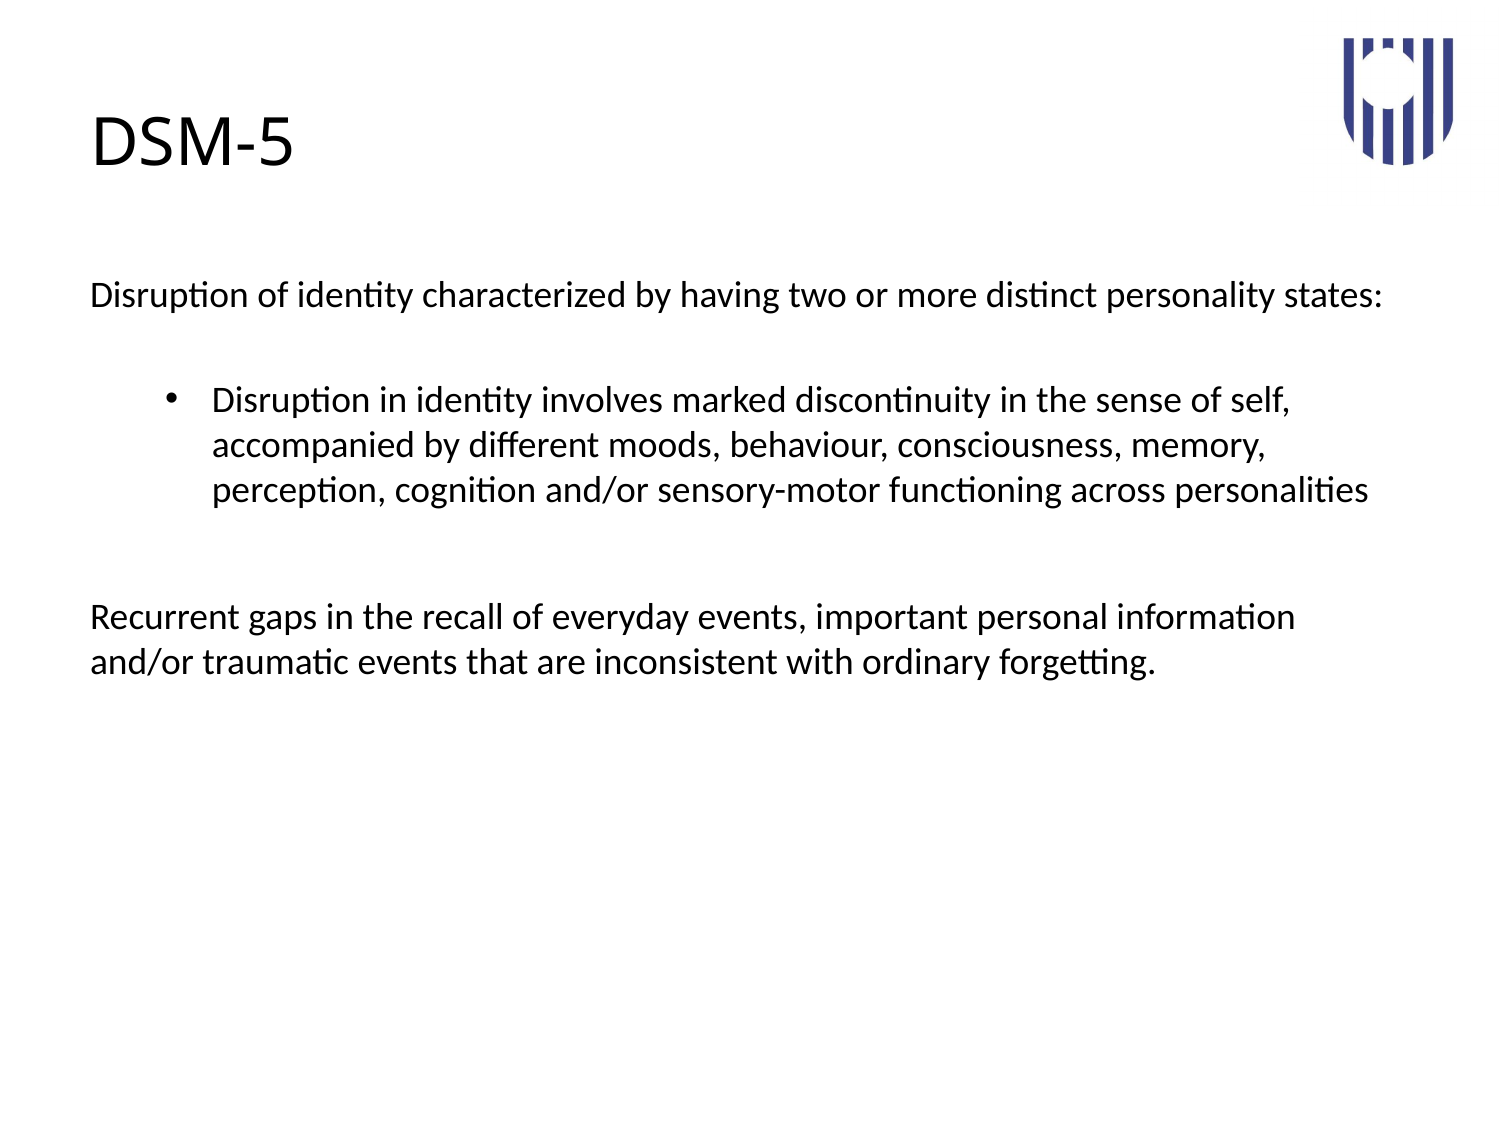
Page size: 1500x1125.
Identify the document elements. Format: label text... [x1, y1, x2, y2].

picture [1299, 7, 1499, 206]
title DSM-5 [75, 45, 1425, 233]
list Disruption of identity characterized by having two or more distinct personality states: Disruption in identity involves marked discontinuity in the sense of self, accompanied by different moods, behaviour, consciousness, memory, perception, cognition and/or sensory-motor functioning across personalities Recurrent gaps in the recall of everyday events, important personal information and/or traumatic events that are inconsistent with ordinary forgetting. [75, 262, 1425, 1005]
